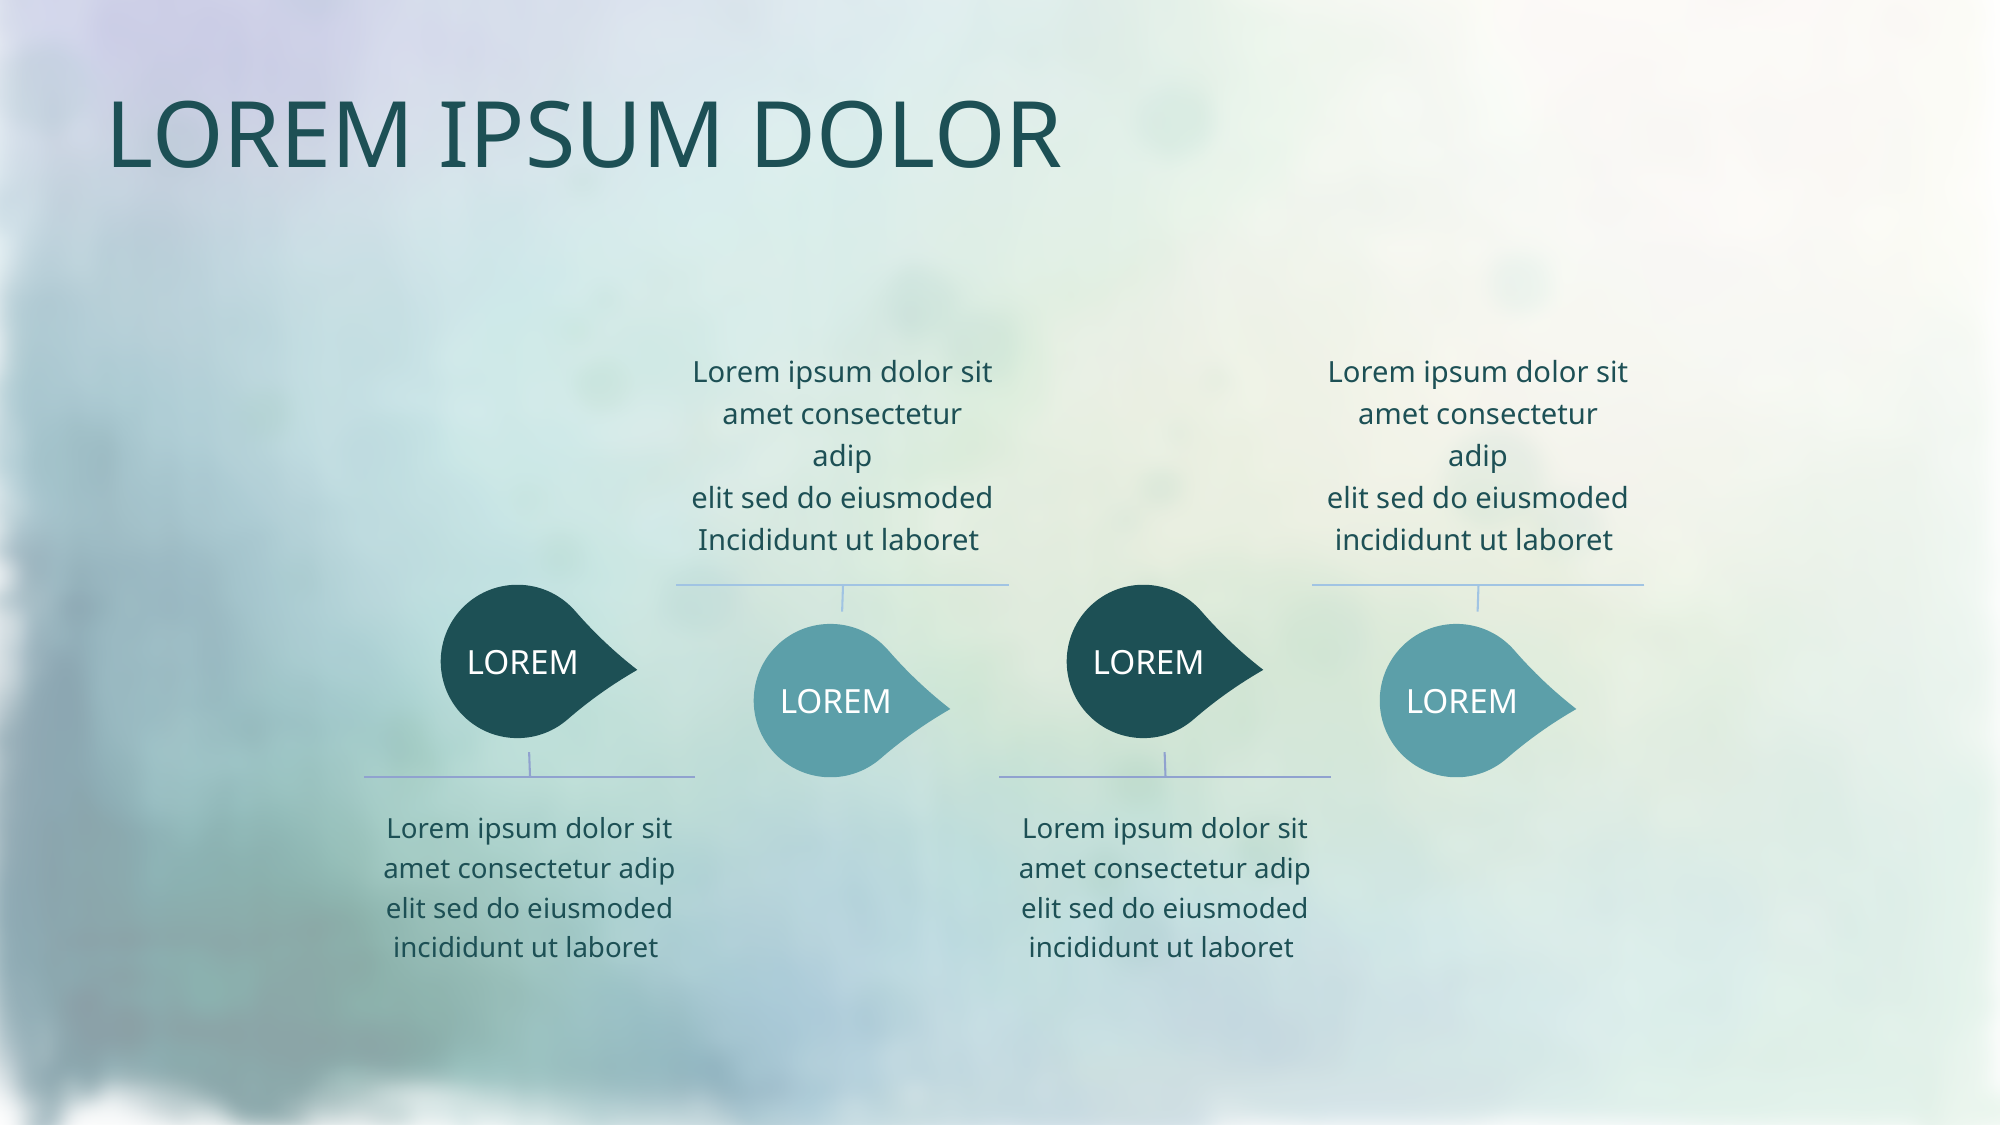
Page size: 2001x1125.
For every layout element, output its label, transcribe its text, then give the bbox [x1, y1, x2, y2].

text_box LOREM [1066, 584, 1264, 739]
text_box LOREM [440, 584, 638, 739]
text_box LOREM IPSUM DOLOR [90, 29, 1816, 247]
text_box Lorem ipsum dolor sit amet consectetur adip elit sed do eiusmoded Incididunt ut laboret [676, 302, 1009, 564]
text_box Lorem ipsum dolor sit amet consectetur adip elit sed do eiusmoded incididunt ut laboret [364, 796, 695, 1041]
text_box LOREM [1379, 623, 1577, 778]
text_box Lorem ipsum dolor sit amet consectetur adip elit sed do eiusmoded incididunt ut laboret [1312, 302, 1644, 564]
text_box Lorem ipsum dolor sit amet consectetur adip elit sed do eiusmoded incididunt ut laboret [999, 796, 1331, 1041]
text_box LOREM [753, 623, 951, 778]
